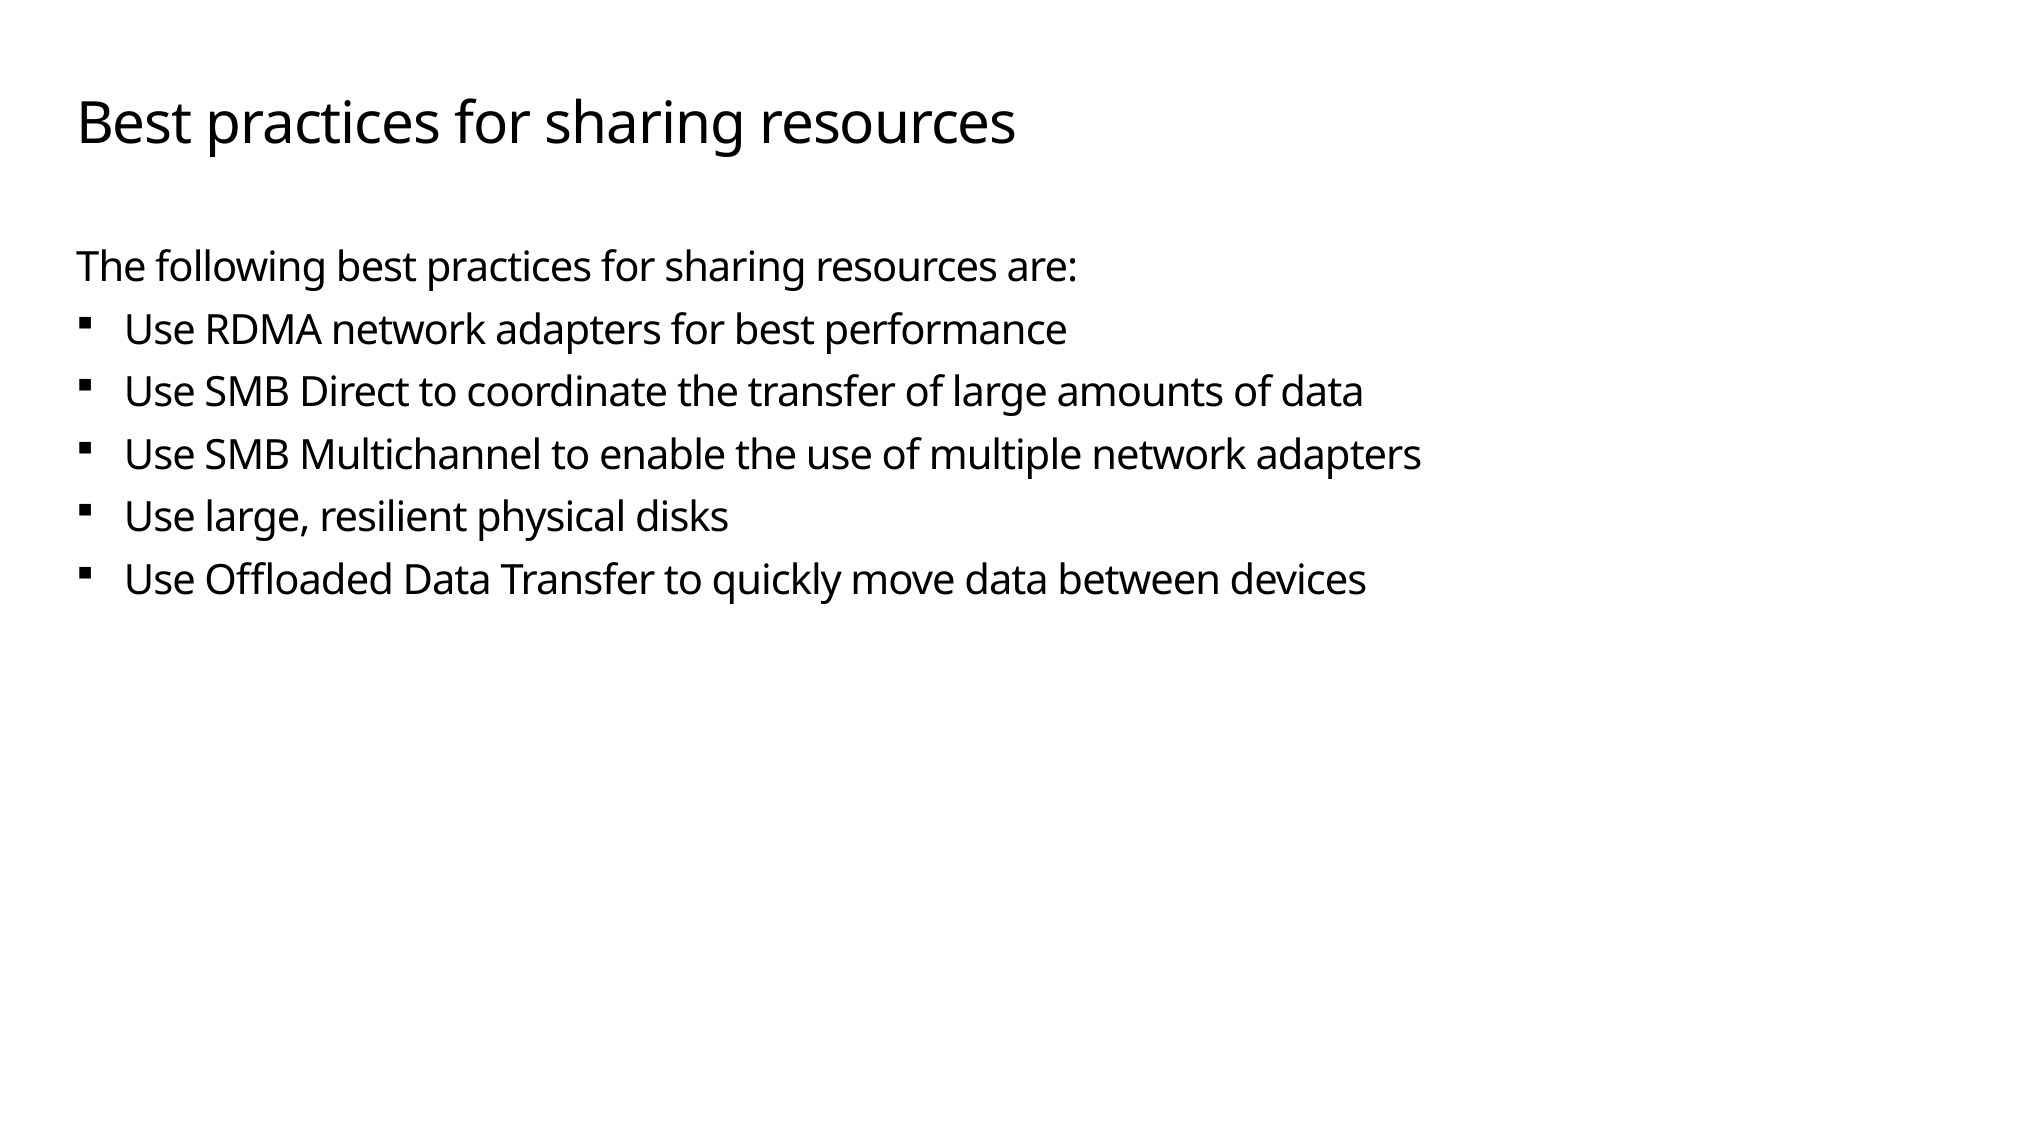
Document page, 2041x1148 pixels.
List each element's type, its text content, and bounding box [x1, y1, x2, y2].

list The following best practices for sharing resources are: Use RDMA network adapters for best performance Use SMB Direct to coordinate the transfer of large amounts of data Use SMB Multichannel to enable the use of multiple network adapters Use large, resilient physical disks Use Offloaded Data Transfer to quickly move data between devices [76, 240, 1970, 1074]
title Best practices for sharing resources [76, 93, 1968, 161]
